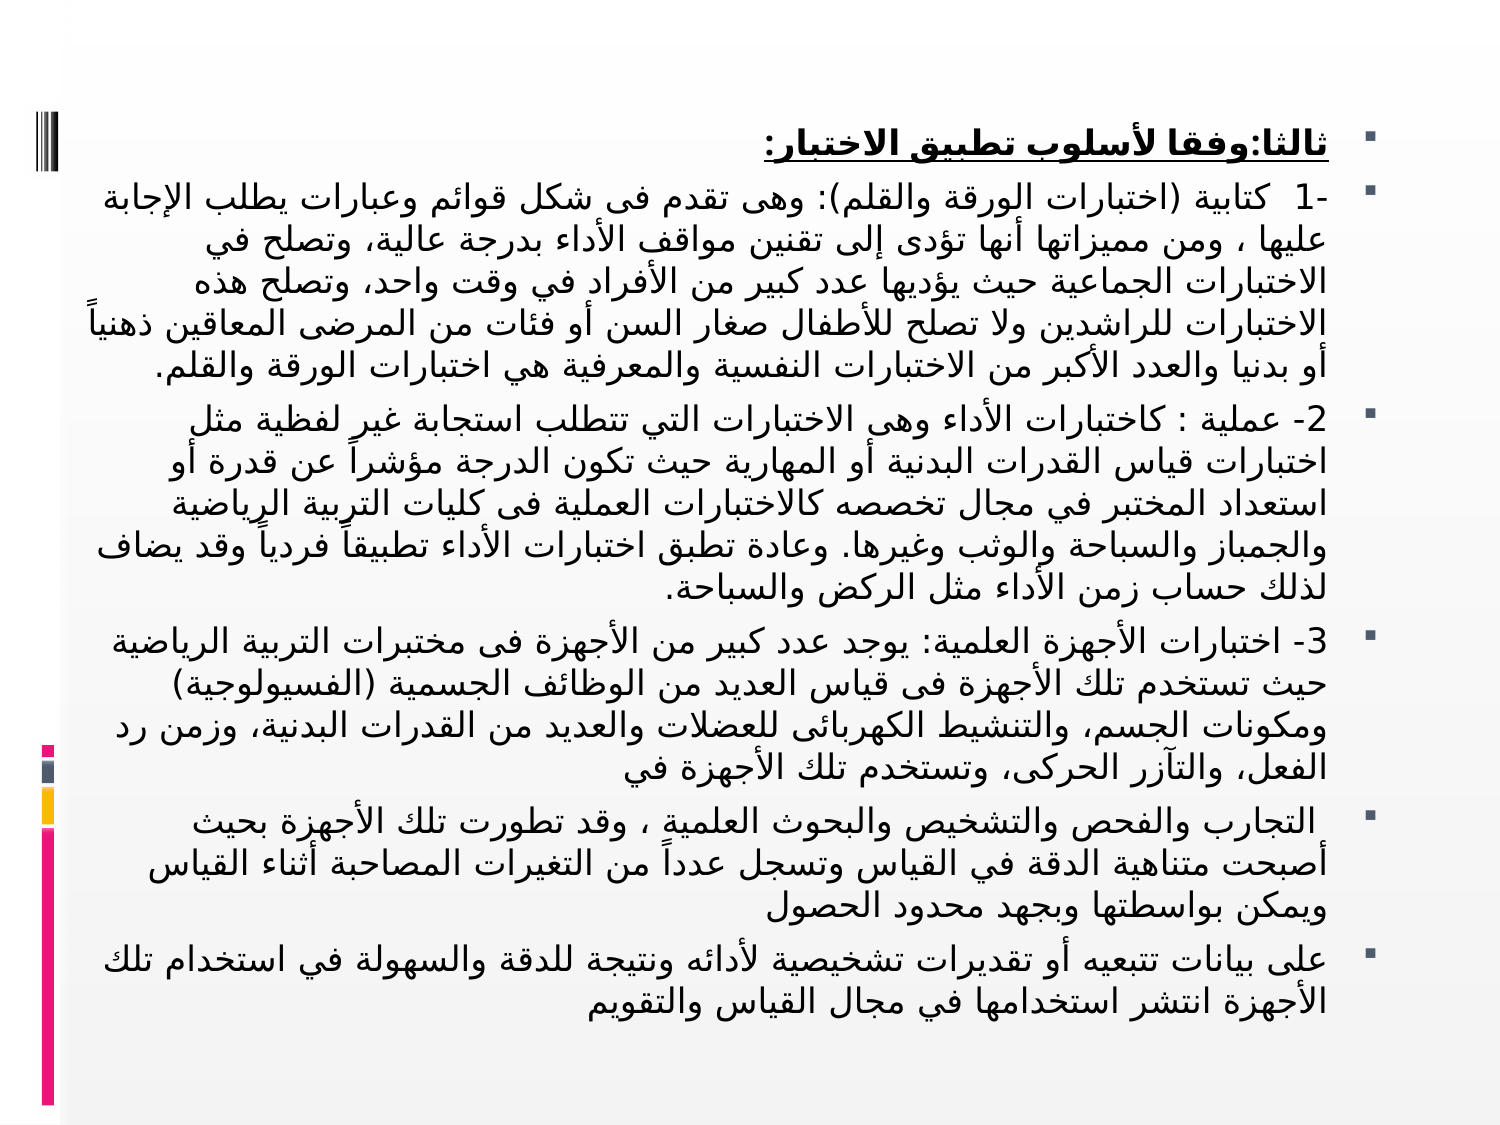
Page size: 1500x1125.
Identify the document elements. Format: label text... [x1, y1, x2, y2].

list ثالثا:وفقا لأسلوب تطبيق الاختبار: -1 كتابية (اختبارات الورقة والقلم): وهى تقدم فى شكل قوائم وعبارات يطلب الإجابة عليها ، ومن مميزاتها أنها تؤدى إلى تقنين مواقف الأداء بدرجة عالية، وتصلح في الاختبارات الجماعية حيث يؤديها عدد كبير من الأفراد في وقت واحد، وتصلح هذه الاختبارات للراشدين ولا تصلح للأطفال صغار السن أو فئات من المرضى المعاقين ذهنياً أو بدنيا والعدد الأكبر من الاختبارات النفسية والمعرفية هي اختبارات الورقة والقلم. 2- عملية : كاختبارات الأداء وهى الاختبارات التي تتطلب استجابة غير لفظية مثل اختبارات قياس القدرات البدنية أو المهارية حيث تكون الدرجة مؤشراً عن قدرة أو استعداد المختبر في مجال تخصصه كالاختبارات العملية فى كليات التربية الرياضية والجمباز والسباحة والوثب وغيرها. وعادة تطبق اختبارات الأداء تطبيقاً فردياً وقد يضاف لذلك حساب زمن الأداء مثل الركض والسباحة. 3- اختبارات الأجهزة العلمية: يوجد عدد كبير من الأجهزة فى مختبرات التربية الرياضية حيث تستخدم تلك الأجهزة فى قياس العديد من الوظائف الجسمية (الفسيولوجية) ومكونات الجسم، والتنشيط الكهربائى للعضلات والعديد من القدرات البدنية، وزمن رد الفعل، والتآزر الحركى، وتستخدم تلك الأجهزة في التجارب والفحص والتشخيص والبحوث العلمية ، وقد تطورت تلك الأجهزة بحيث أصبحت متناهية الدقة في القياس وتسجل عدداً من التغيرات المصاحبة أثناء القياس ويمكن بواسطتها وبجهد محدود الحصول على بيانات تتبعيه أو تقديرات تشخيصية لأدائه ونتيجة للدقة والسهولة في استخدام تلك الأجهزة انتشر استخدامها في مجال القياس والتقويم [62, 112, 1400, 1080]
